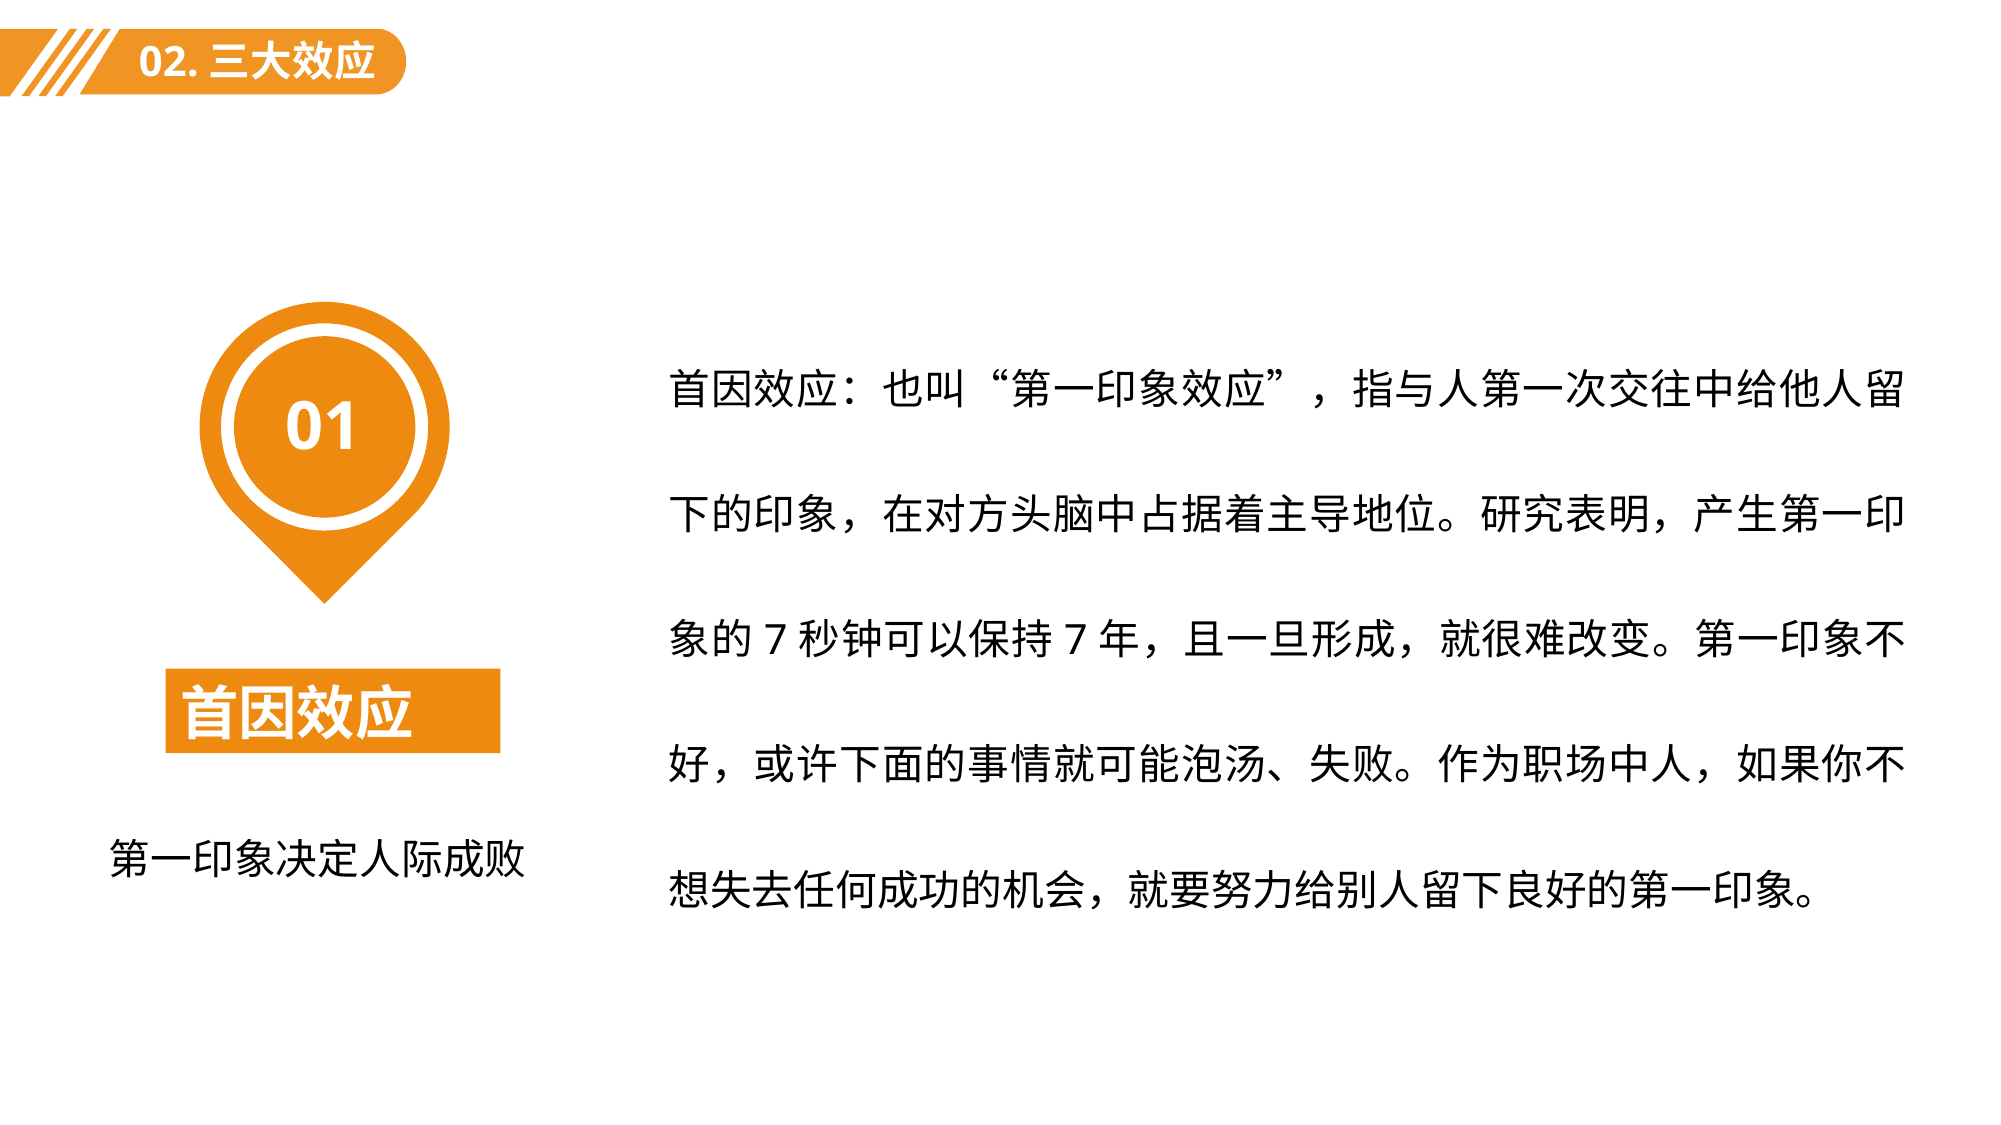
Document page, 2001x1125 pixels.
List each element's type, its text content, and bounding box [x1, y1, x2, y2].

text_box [0, 27, 407, 97]
text_box 首因效应：也叫“第一印象效应”，指与人第一次交往中给他人留下的印象，在对方头脑中占据着主导地位。研究表明，产生第一印象的7秒钟可以保持7年，且一旦形成，就很难改变。第一印象不好，或许下面的事情就可能泡汤、失败。作为职场中人，如果你不想失去任何成功的机会，就要努力给别人留下良好的第一印象。 [653, 280, 1922, 921]
text_box 第一印象决定人际成败 [94, 800, 560, 891]
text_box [199, 301, 450, 604]
text_box 首因效应 [165, 668, 501, 754]
